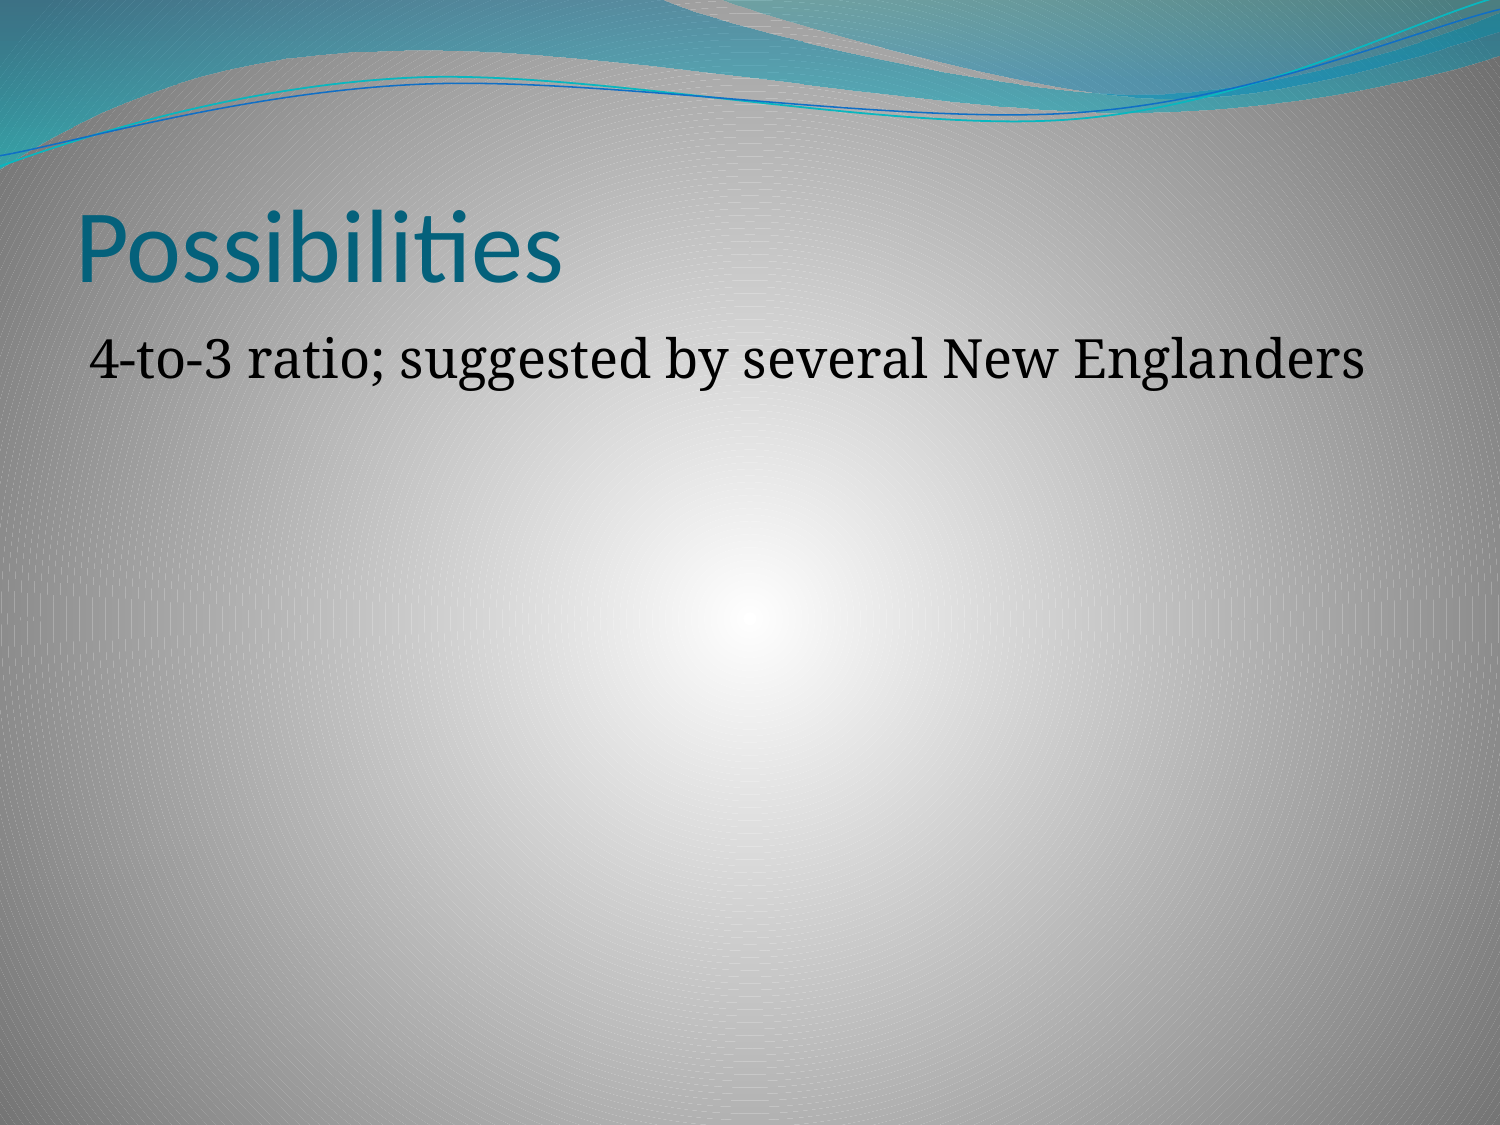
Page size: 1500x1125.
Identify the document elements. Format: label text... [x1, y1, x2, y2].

list 4-to-3 ratio; suggested by several New Englanders [75, 317, 1425, 1038]
title Possibilities [75, 115, 1425, 303]
